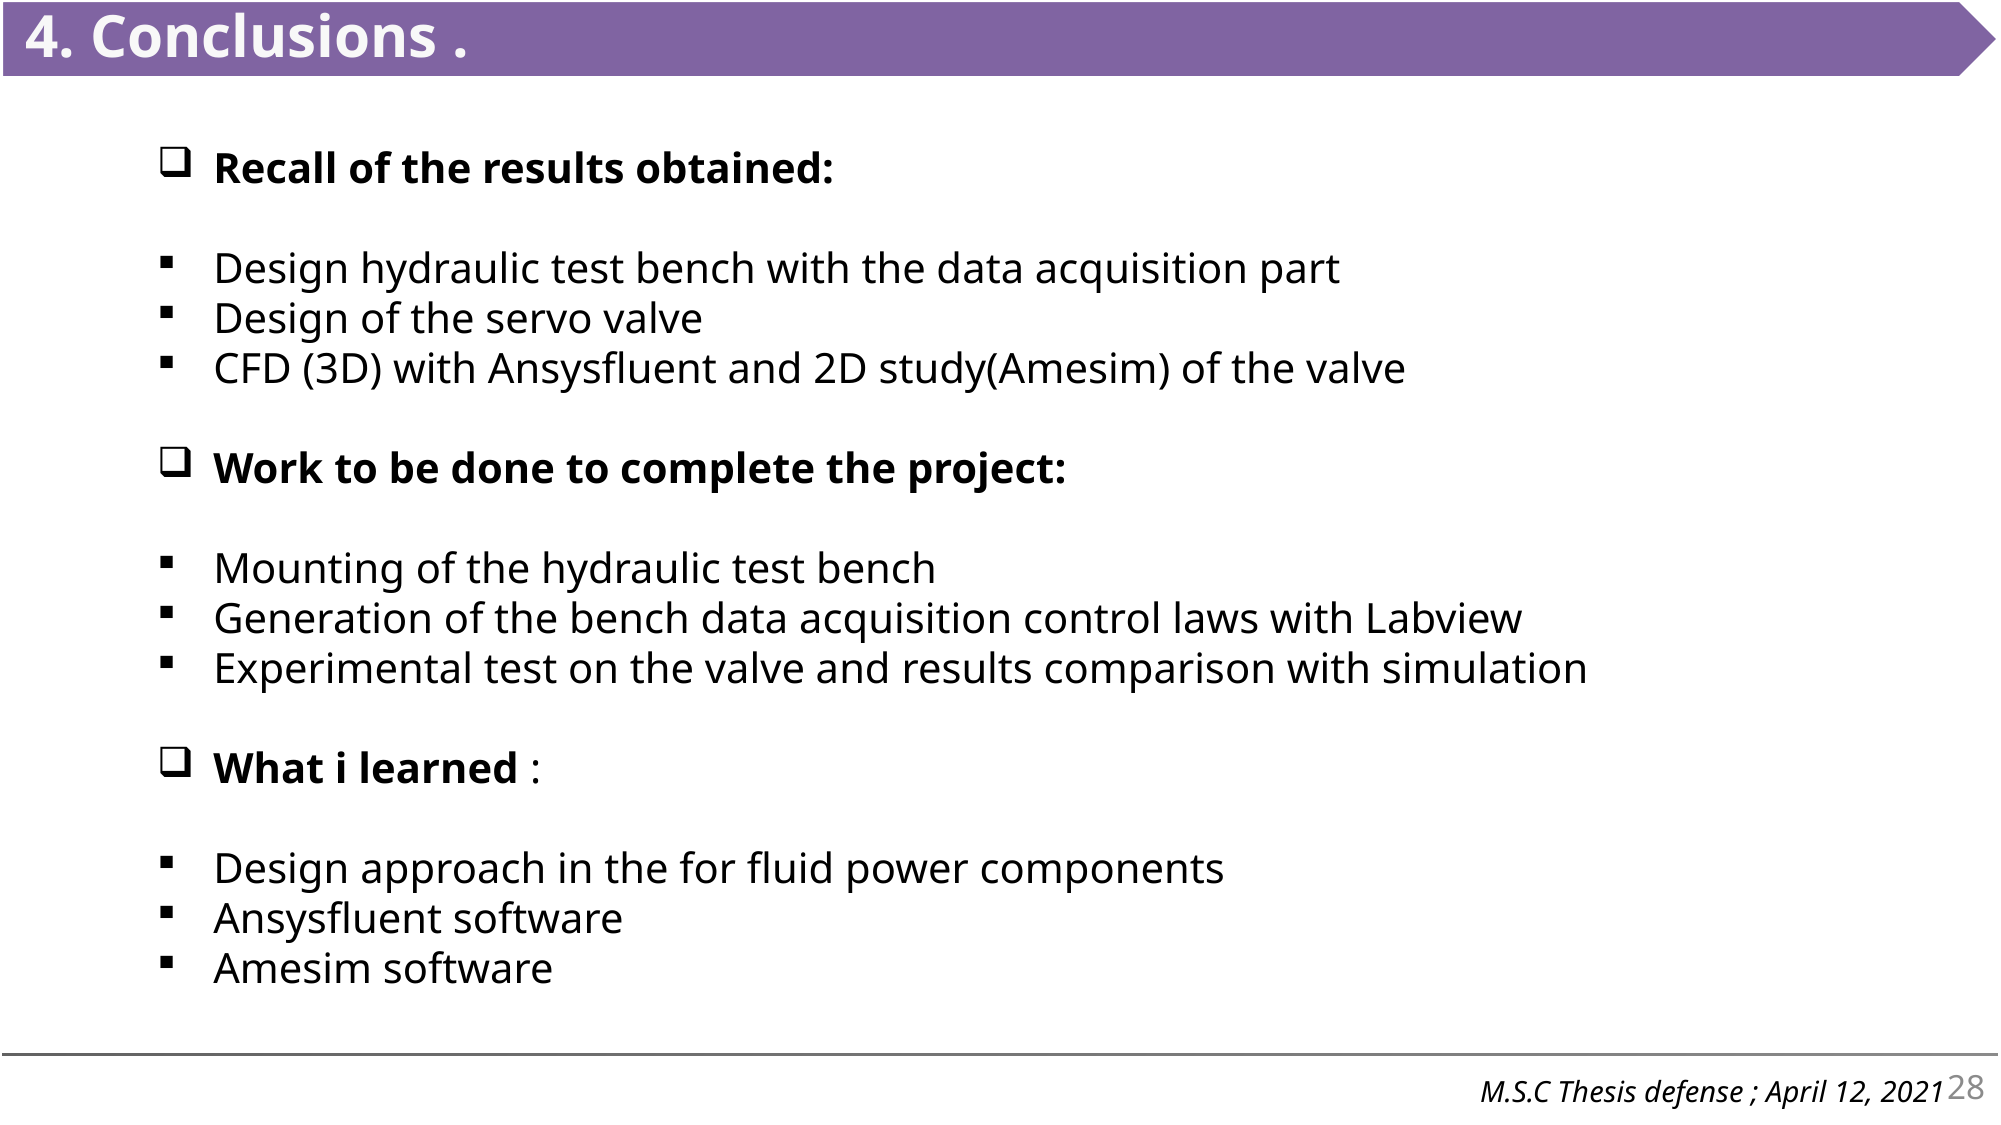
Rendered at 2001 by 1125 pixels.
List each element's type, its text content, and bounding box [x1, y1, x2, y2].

text_box Recall of the results obtained: Design hydraulic test bench with the data acquisition part Design of the servo valve CFD (3D) with Ansysfluent and 2D study(Amesim) of the valve Work to be done to complete the project: Mounting of the hydraulic test bench Generation of the bench data acquisition control laws with Labview Experimental test on the valve and results comparison with simulation What i learned : Design approach in the for fluid power components Ansysfluent software Amesim software [142, 134, 1858, 1049]
slide_number 28 [1650, 1061, 2000, 1066]
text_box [0, 0, 2000, 79]
text_box M.S.C Thesis defense ; April 12, 2021 [1425, 1066, 2000, 1116]
text_box [0, 1049, 2000, 1061]
